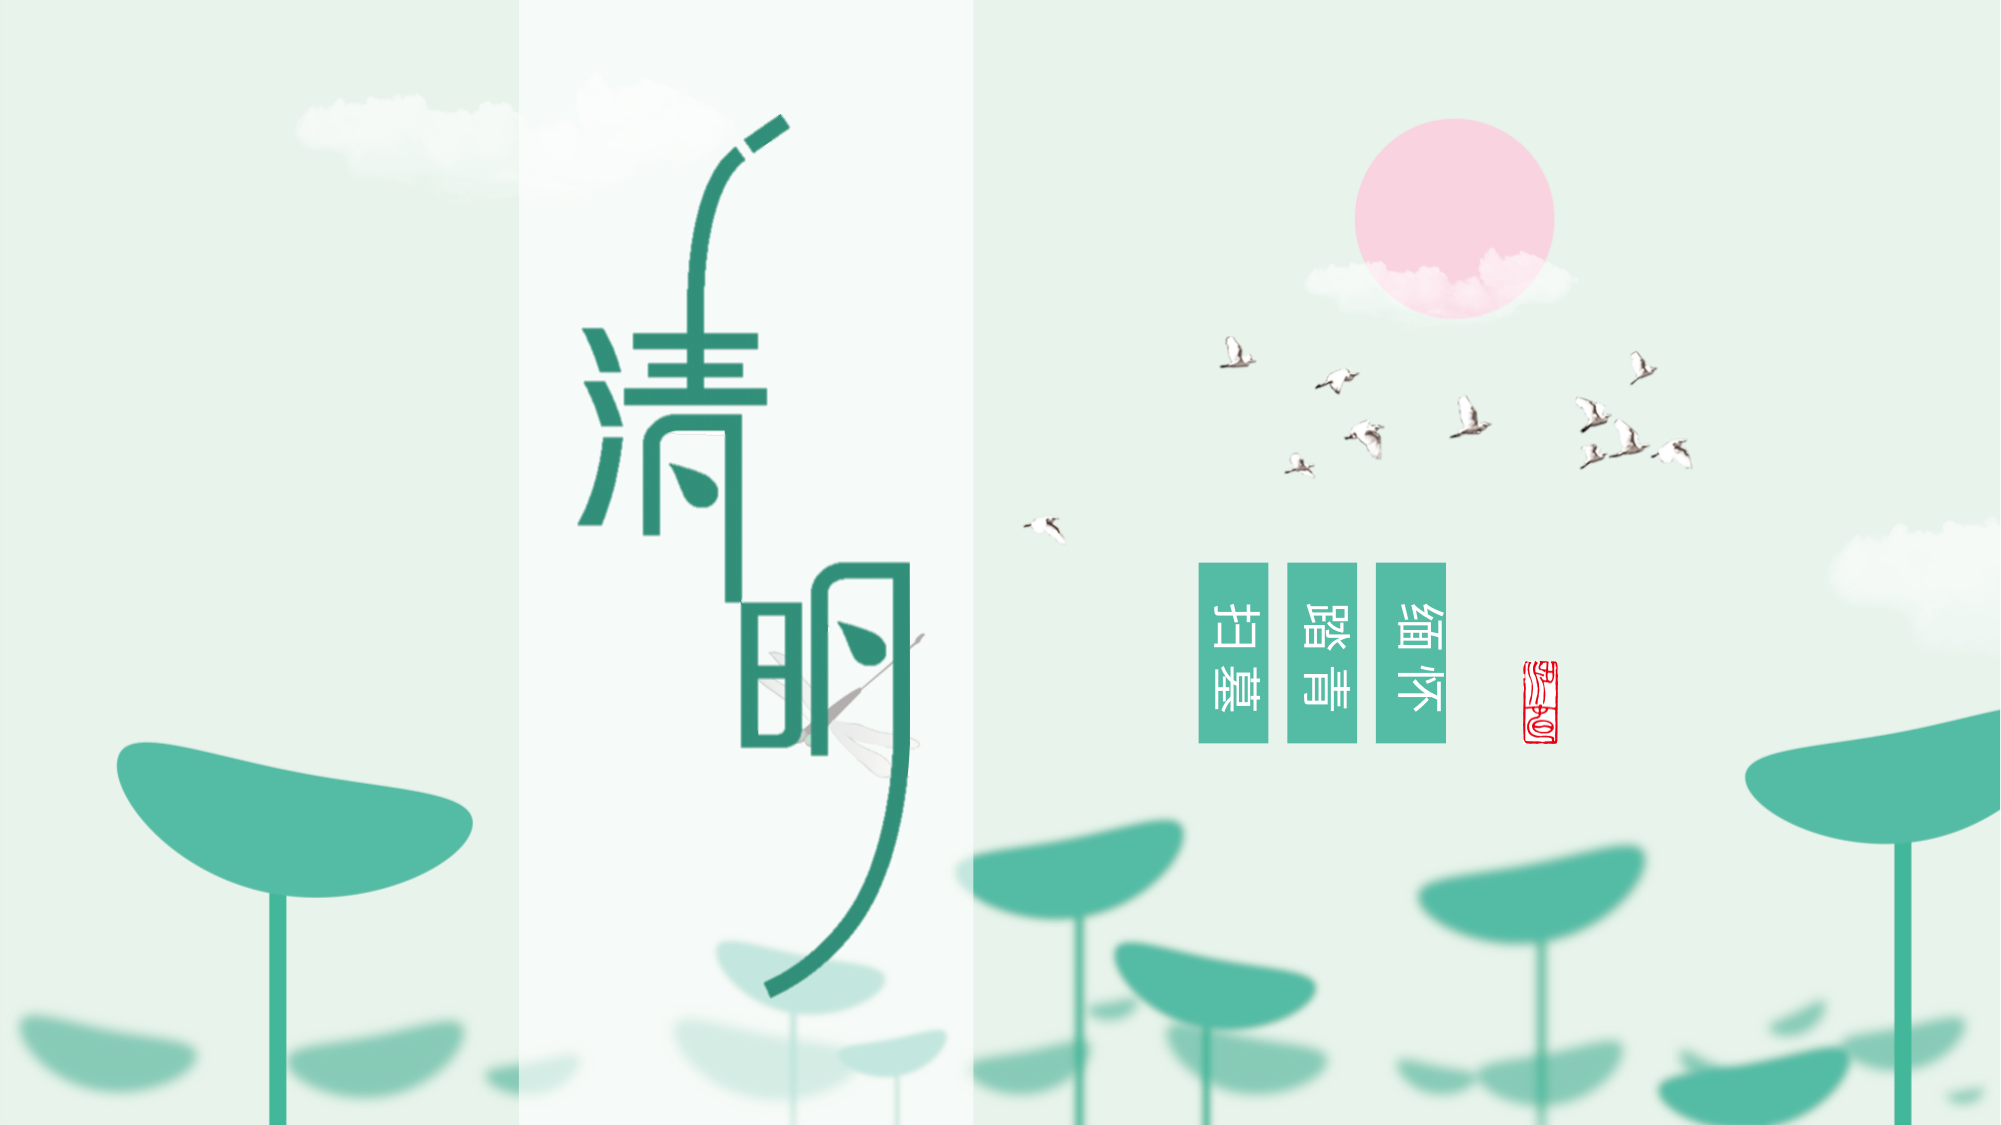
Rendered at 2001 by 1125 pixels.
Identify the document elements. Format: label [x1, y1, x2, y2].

picture [0, 0, 518, 1125]
text_box [1184, 626, 1460, 815]
text_box [518, 0, 974, 1125]
picture [577, 0, 2001, 1125]
